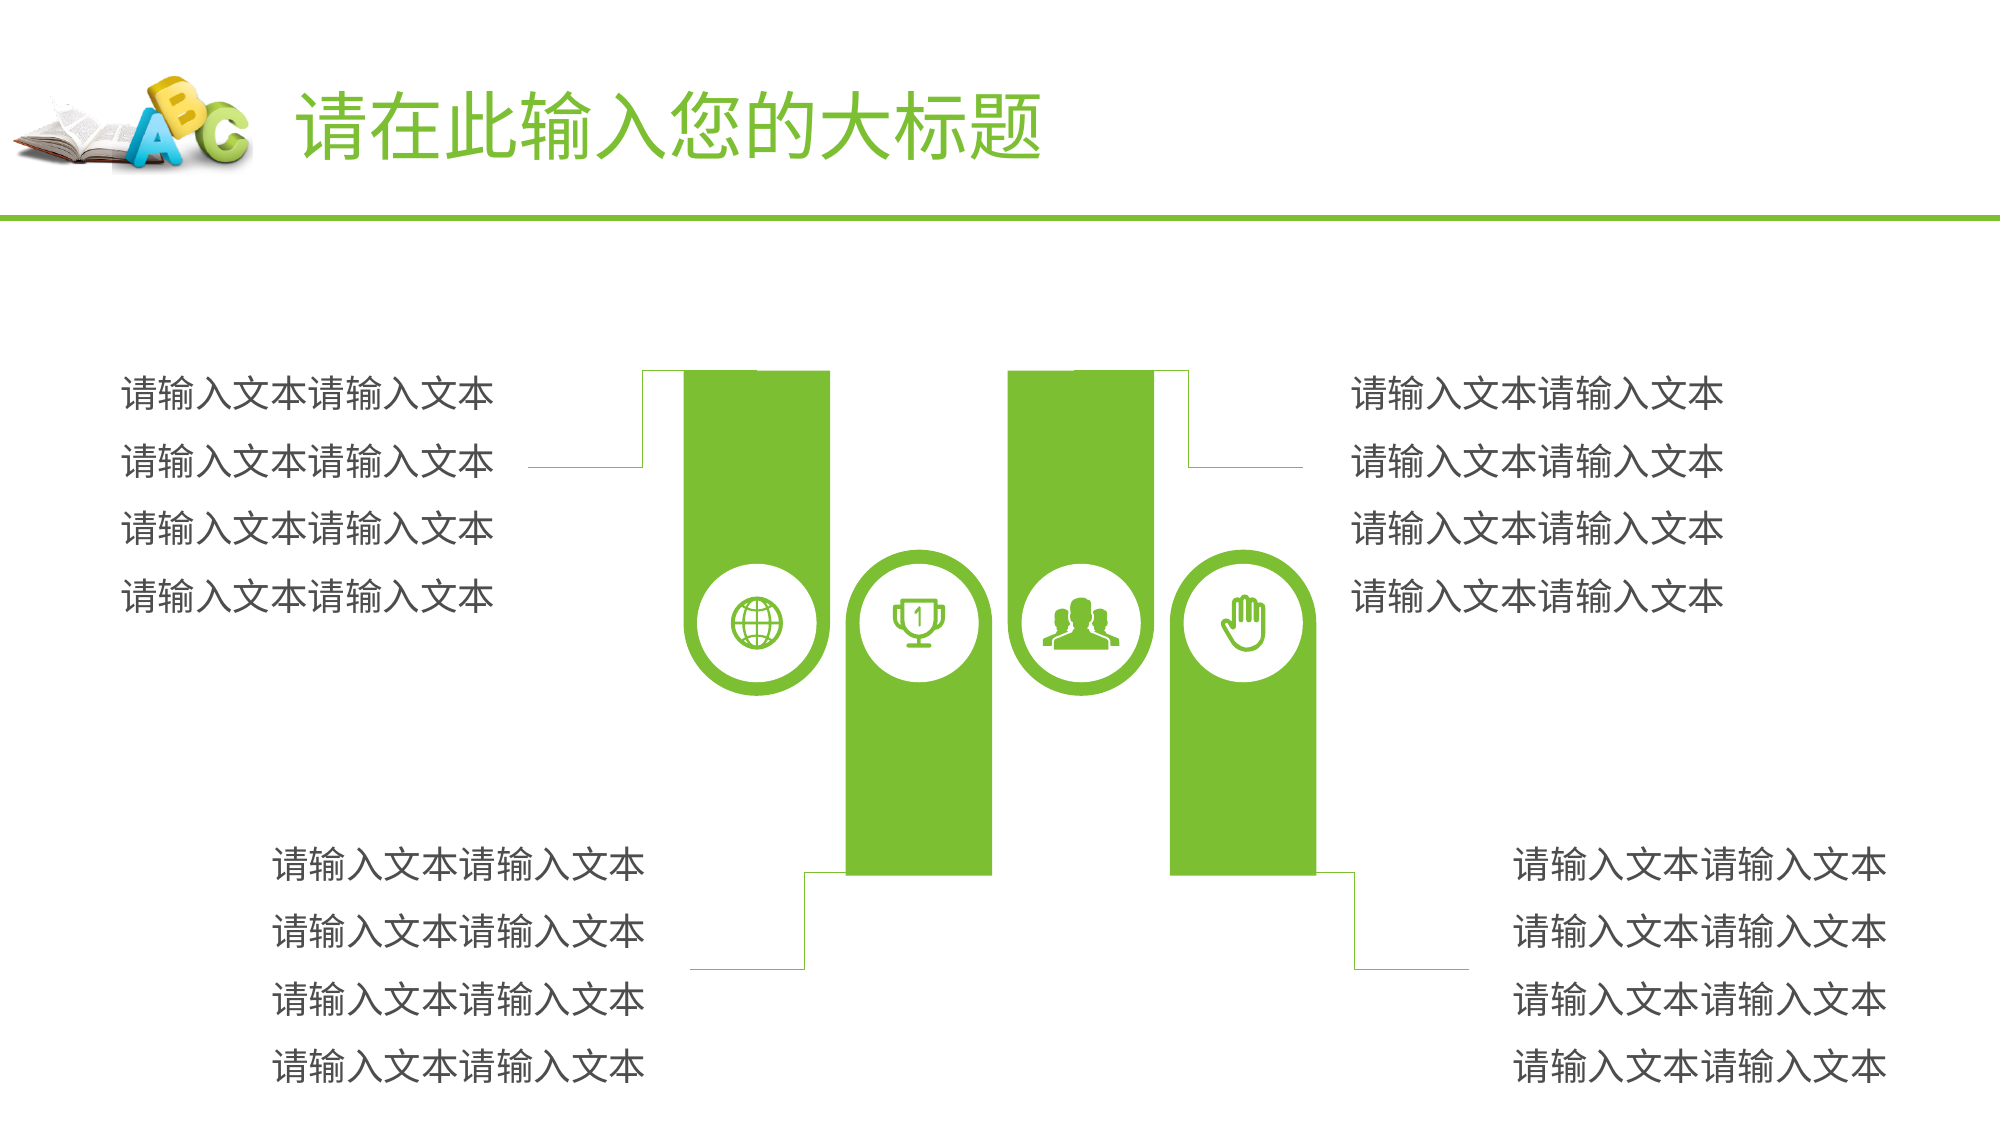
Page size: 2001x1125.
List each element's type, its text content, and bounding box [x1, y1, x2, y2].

text_box [1220, 594, 1266, 652]
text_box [1073, 370, 1303, 468]
text_box [697, 563, 817, 683]
title 请在此输入您的大标题 [278, 60, 1821, 200]
text_box [892, 598, 946, 648]
text_box 请输入文本请输入文本请输入文本请输入文本请输入文本请输入文本请输入文本请输入文本 [1493, 811, 1907, 1095]
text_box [527, 370, 757, 468]
text_box [1042, 597, 1120, 650]
picture [13, 72, 262, 175]
text_box [1007, 370, 1155, 696]
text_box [1240, 872, 1469, 970]
text_box [730, 596, 783, 650]
text_box 请输入文本请输入文本请输入文本请输入文本请输入文本请输入文本请输入文本请输入文本 [252, 811, 666, 1095]
text_box 请输入文本请输入文本请输入文本请输入文本请输入文本请输入文本请输入文本请输入文本 [1331, 341, 1745, 625]
text_box 请输入文本请输入文本请输入文本请输入文本请输入文本请输入文本请输入文本请输入文本 [101, 341, 515, 625]
text_box [859, 563, 979, 683]
text_box [1021, 563, 1141, 683]
text_box [1183, 563, 1303, 683]
text_box [1169, 549, 1317, 876]
text_box [845, 549, 993, 876]
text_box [689, 872, 919, 970]
text_box [683, 370, 831, 696]
